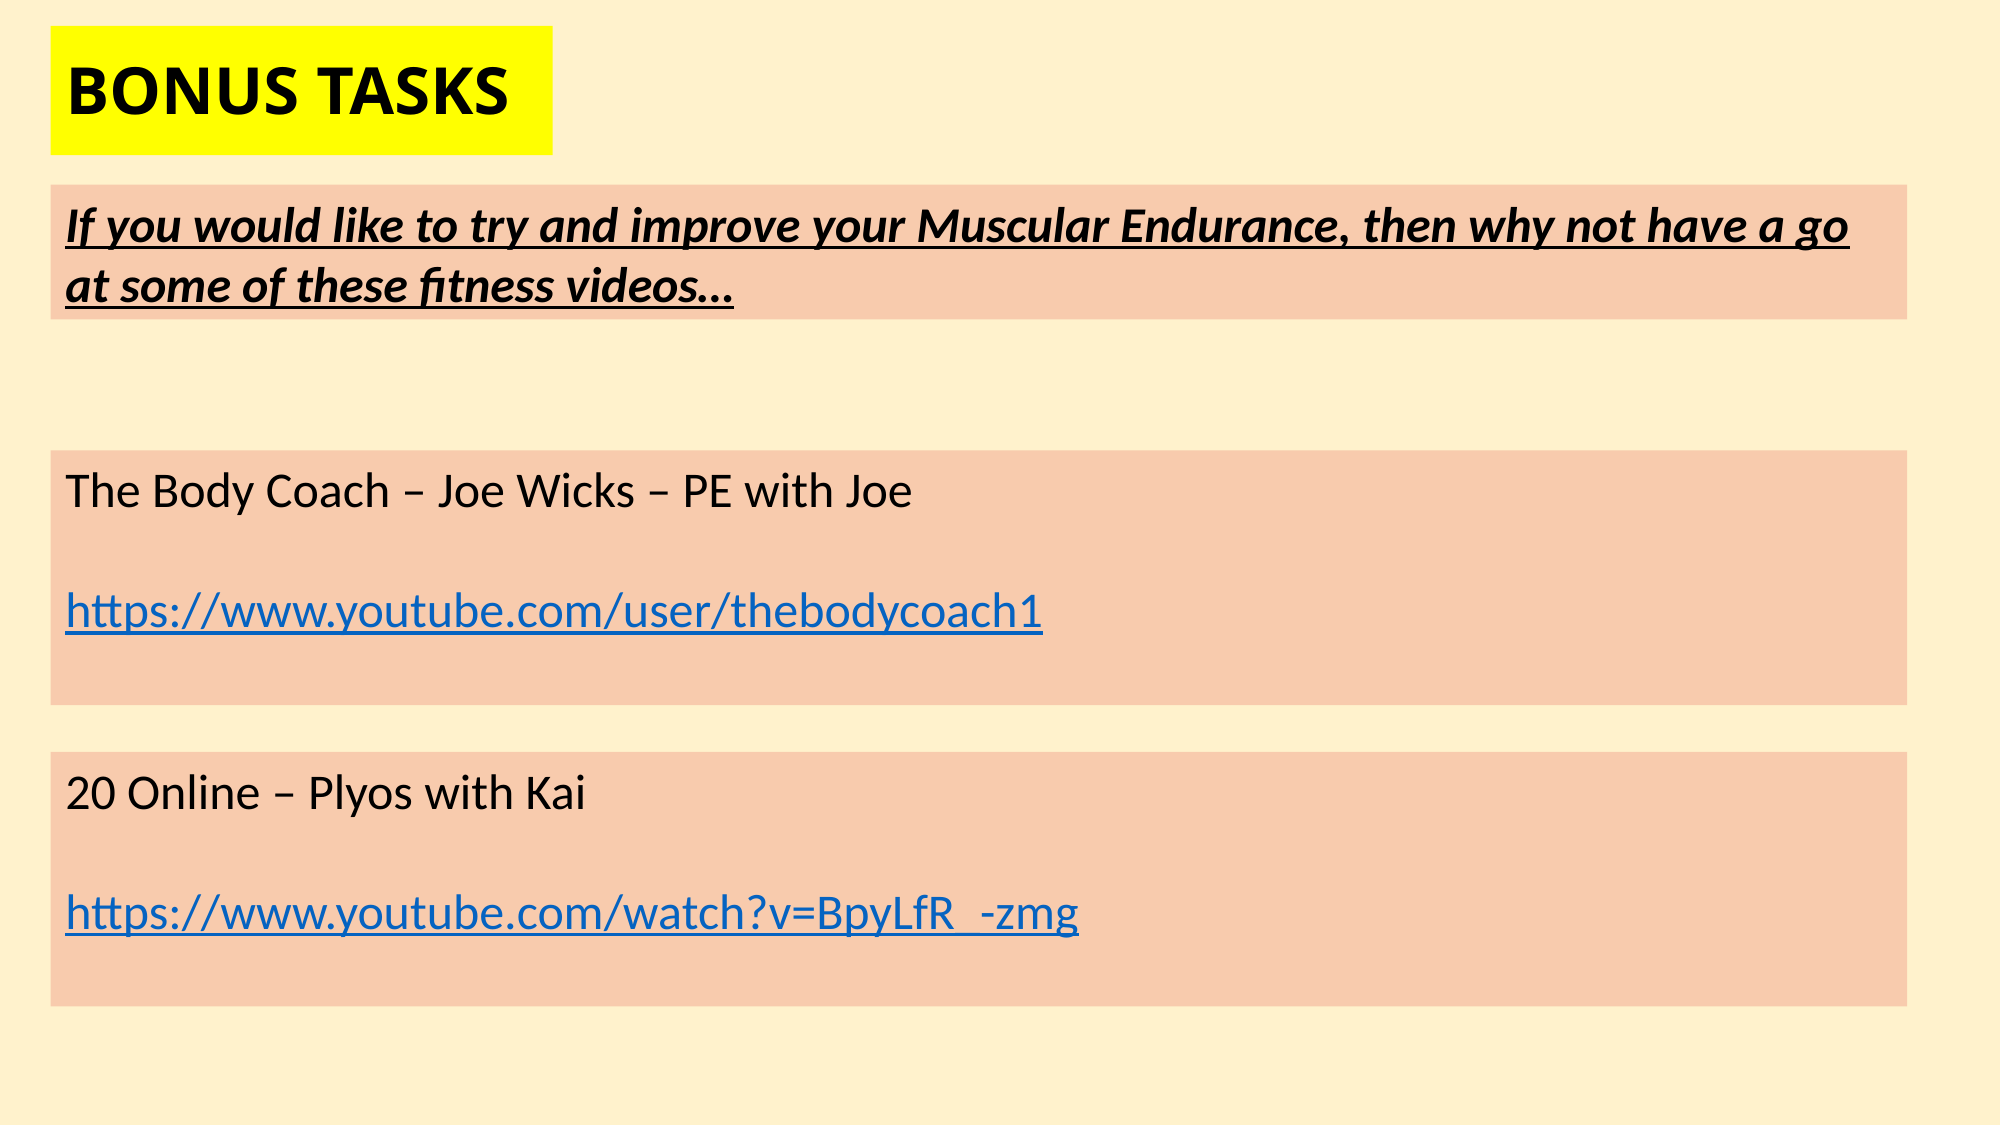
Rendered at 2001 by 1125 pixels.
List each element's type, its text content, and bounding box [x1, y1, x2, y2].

text_box 20 Online – Plyos with Kai https://www.youtube.com/watch?v=BpyLfR_-zmg [50, 751, 1908, 1007]
title BONUS TASKS [50, 25, 553, 156]
text_box The Body Coach – Joe Wicks – PE with Joe https://www.youtube.com/user/thebodycoach1 [50, 450, 1908, 706]
text_box If you would like to try and improve your Muscular Endurance, then why not have a go at some of these fitness videos… [50, 184, 1908, 320]
